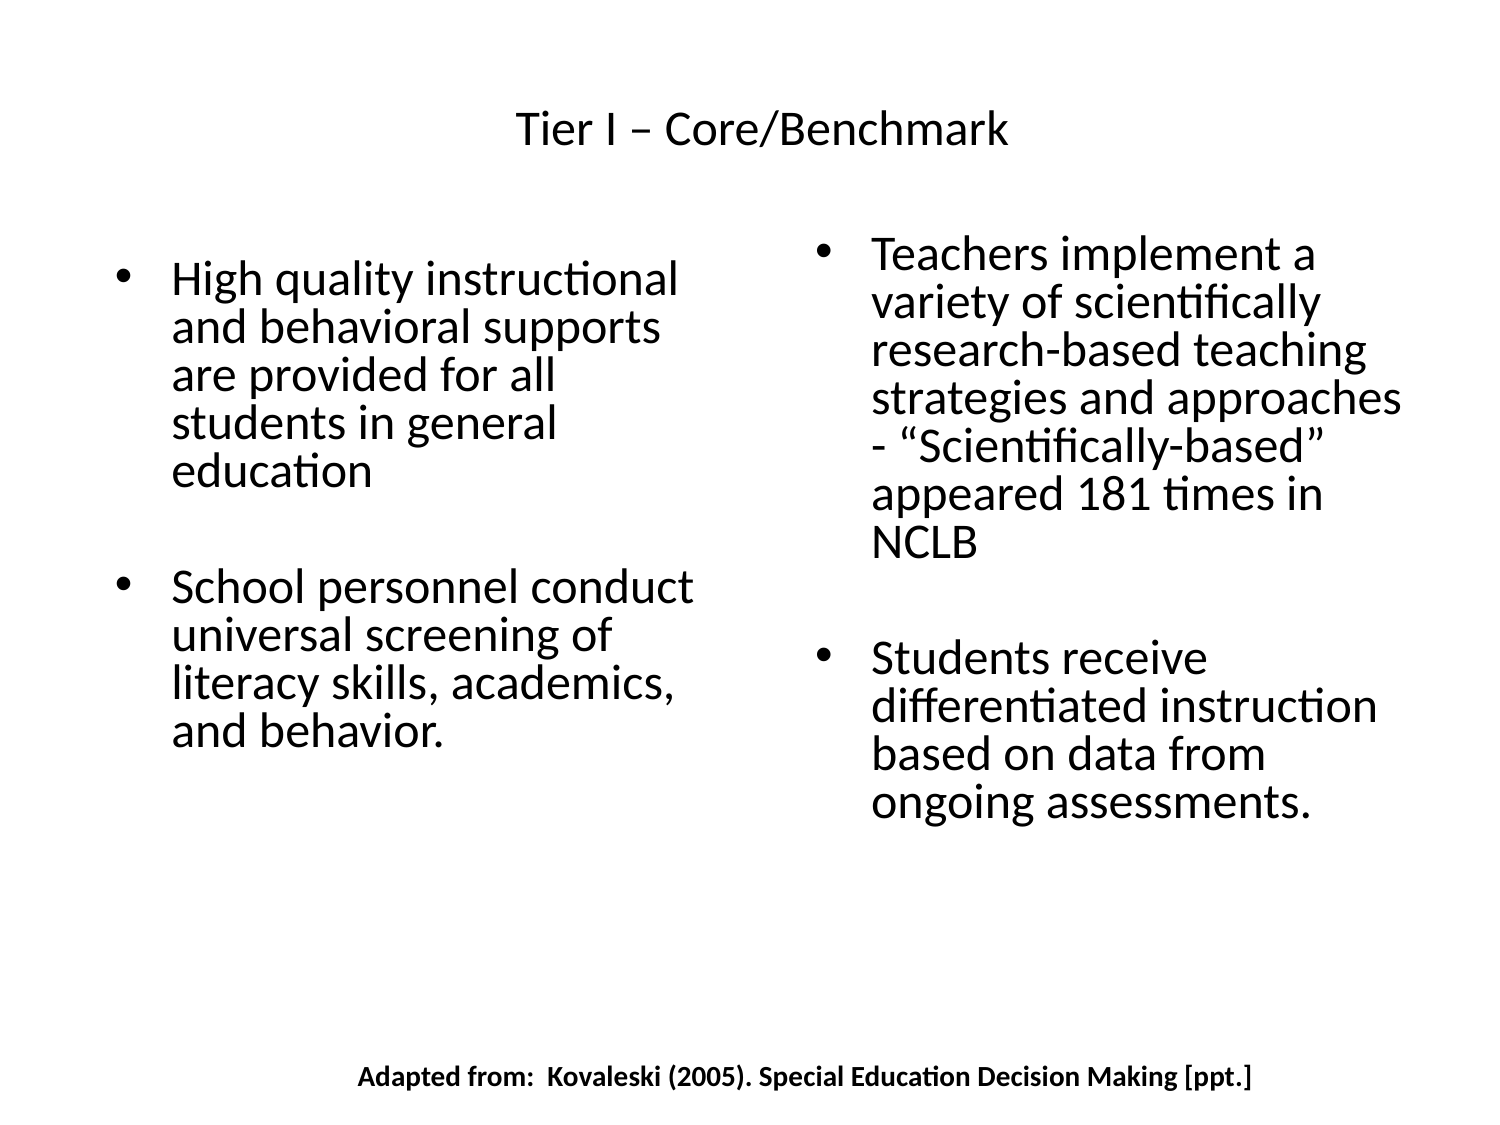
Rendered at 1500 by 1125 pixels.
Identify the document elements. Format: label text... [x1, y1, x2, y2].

list High quality instructional and behavioral supports are provided for all students in general education School personnel conduct universal screening of literacy skills, academics, and behavior. [99, 249, 725, 925]
text_box Adapted from: Kovaleski (2005). Special Education Decision Making [ppt.] [162, 1049, 1449, 1100]
title Tier I – Core/Benchmark [162, 87, 1363, 212]
list Teachers implement a variety of scientifically research-based teaching strategies and approaches - “Scientifically-based” appeared 181 times in NCLB Students receive differentiated instruction based on data from ongoing assessments. [800, 224, 1425, 900]
